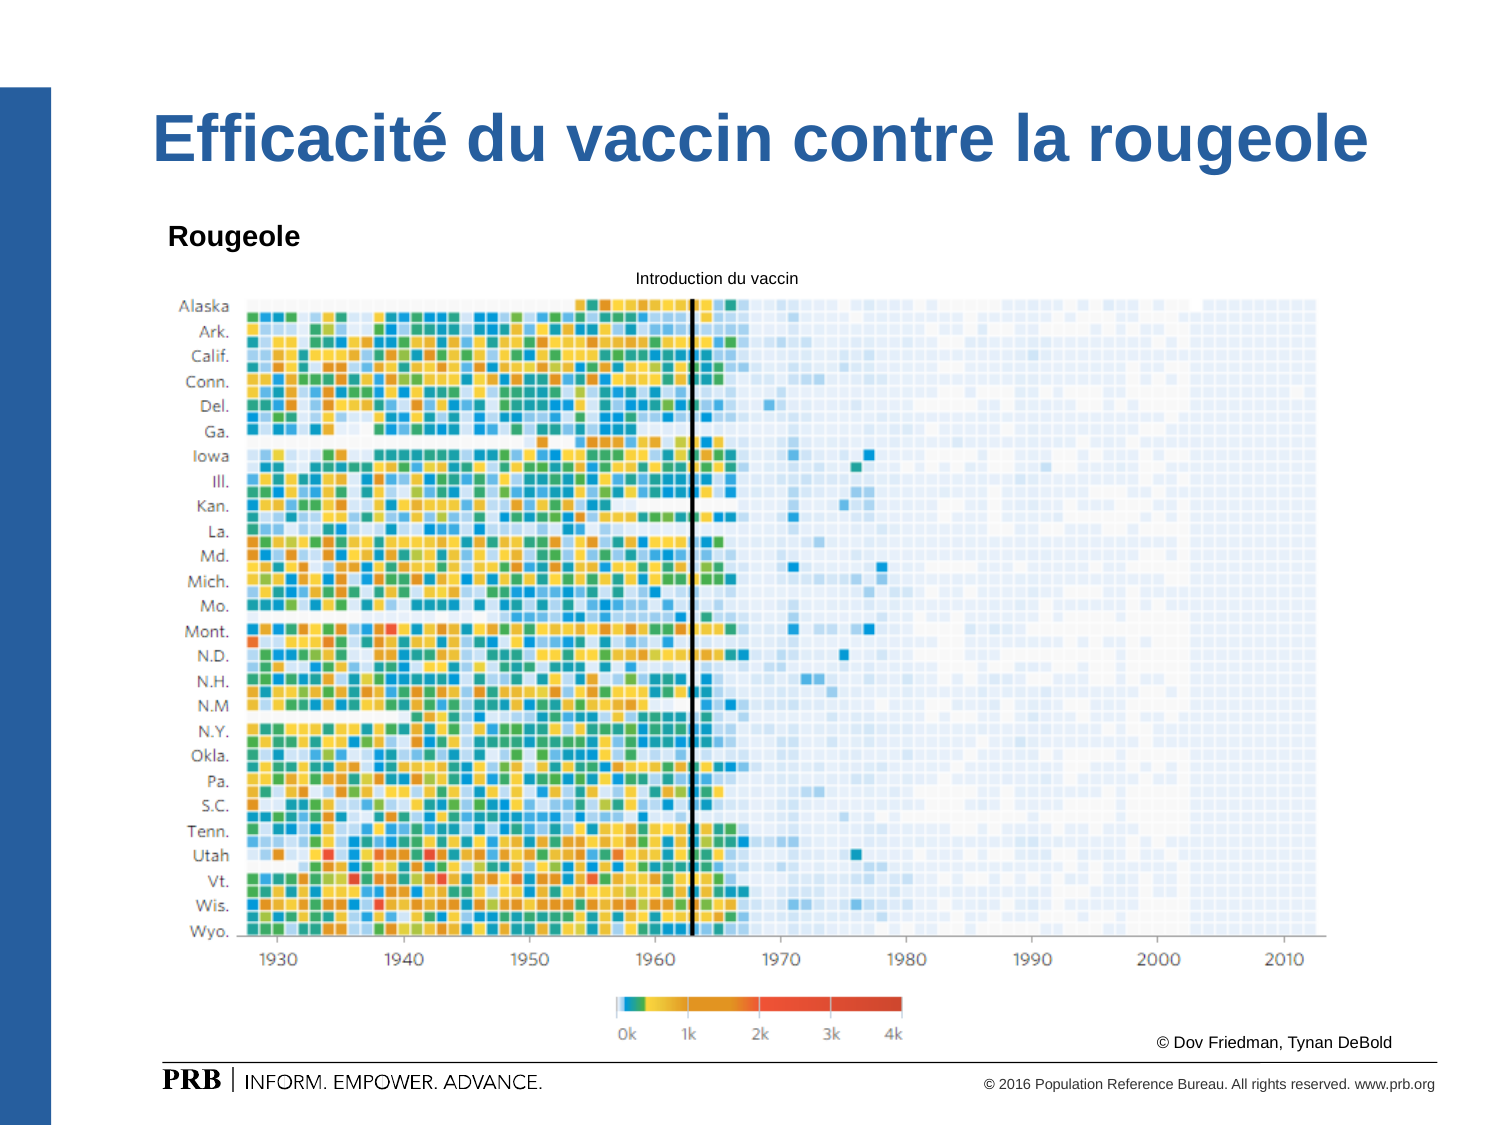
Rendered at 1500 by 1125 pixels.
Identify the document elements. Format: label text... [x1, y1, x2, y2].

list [87, 205, 1476, 1051]
title Efficacité du vaccin contre la rougeole [137, 87, 1407, 203]
